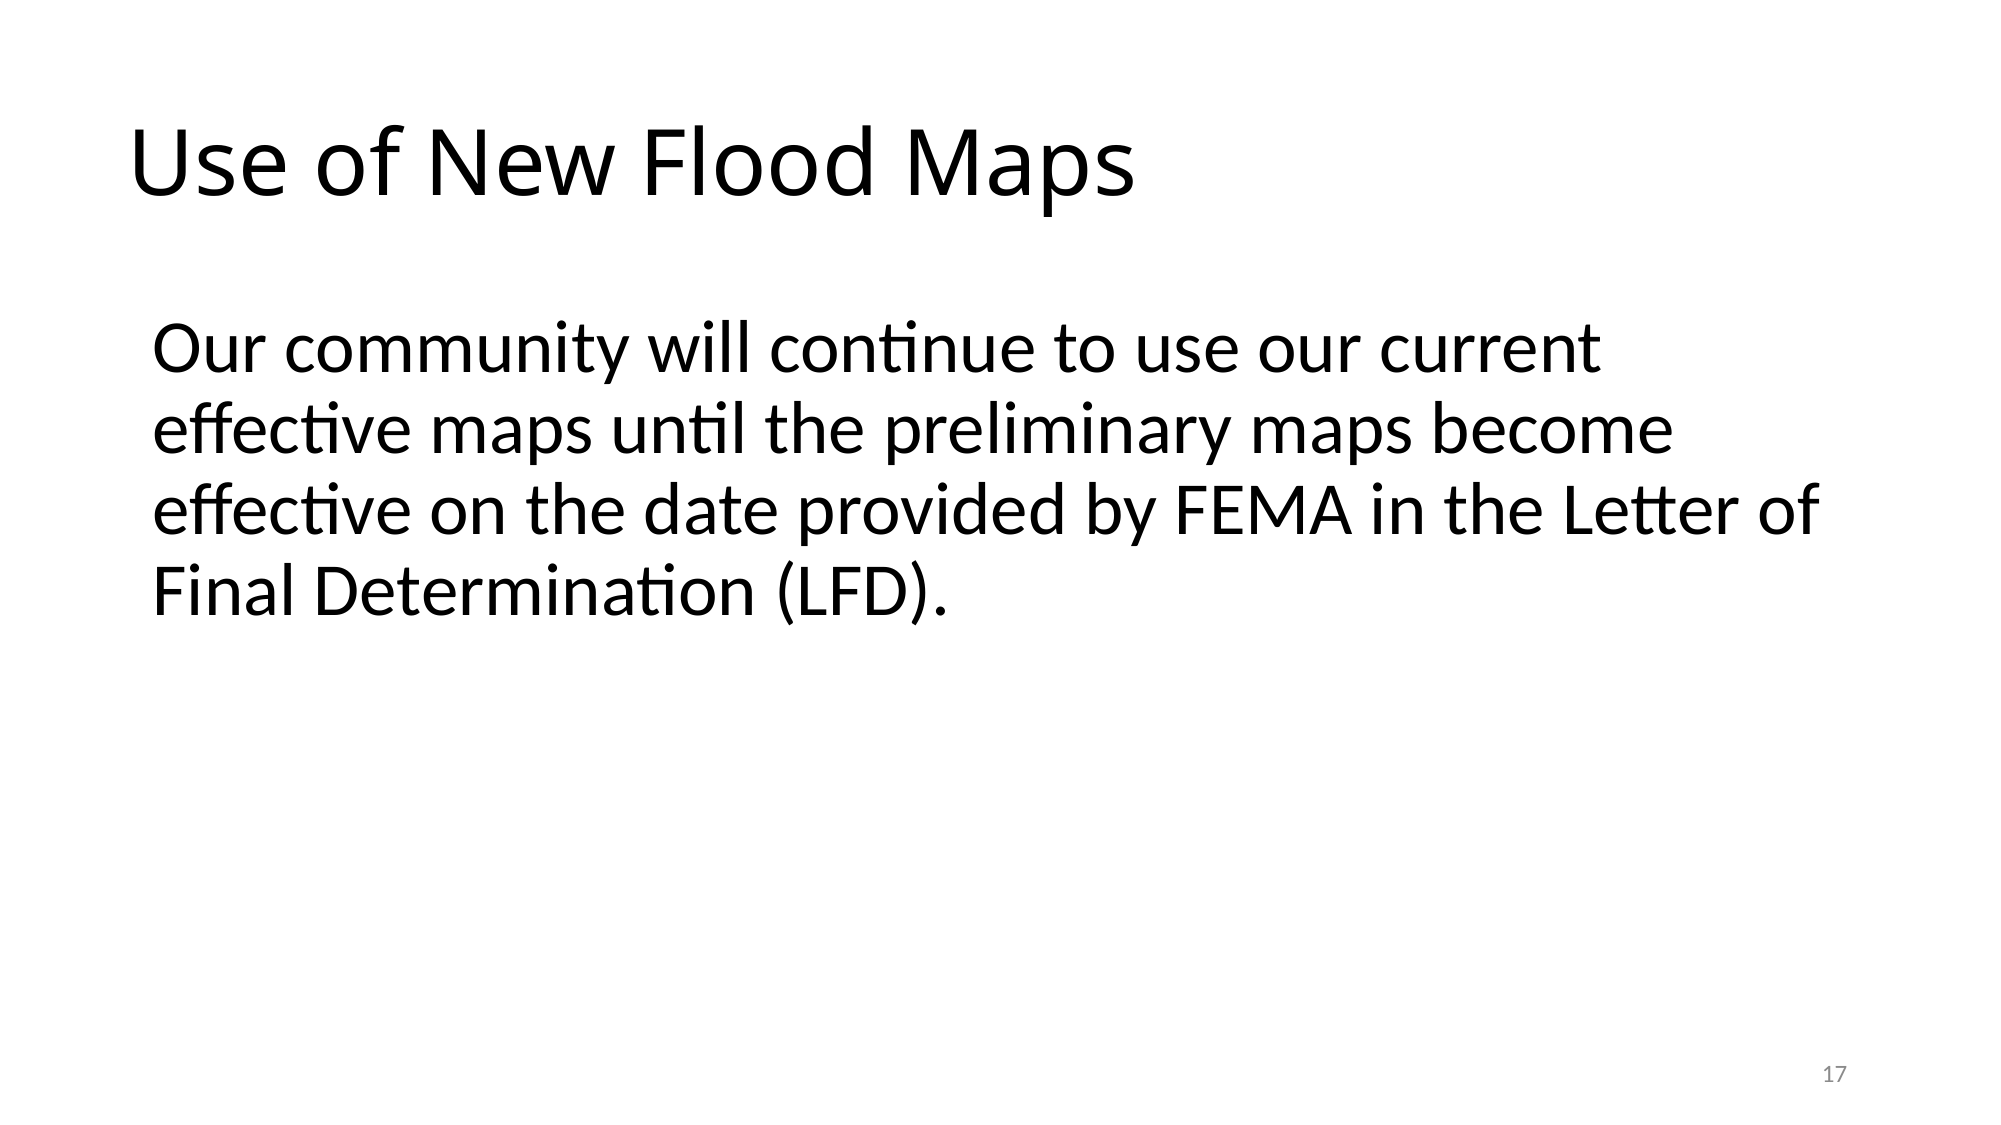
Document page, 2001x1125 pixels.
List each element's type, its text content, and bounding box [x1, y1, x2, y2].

list Our community will continue to use our current effective maps until the preliminary maps become effective on the date provided by FEMA in the Letter of Final Determination (LFD). [137, 299, 1846, 1103]
slide_number 17 [1412, 1042, 1863, 1103]
title Use of New Flood Maps [112, 72, 1673, 260]
